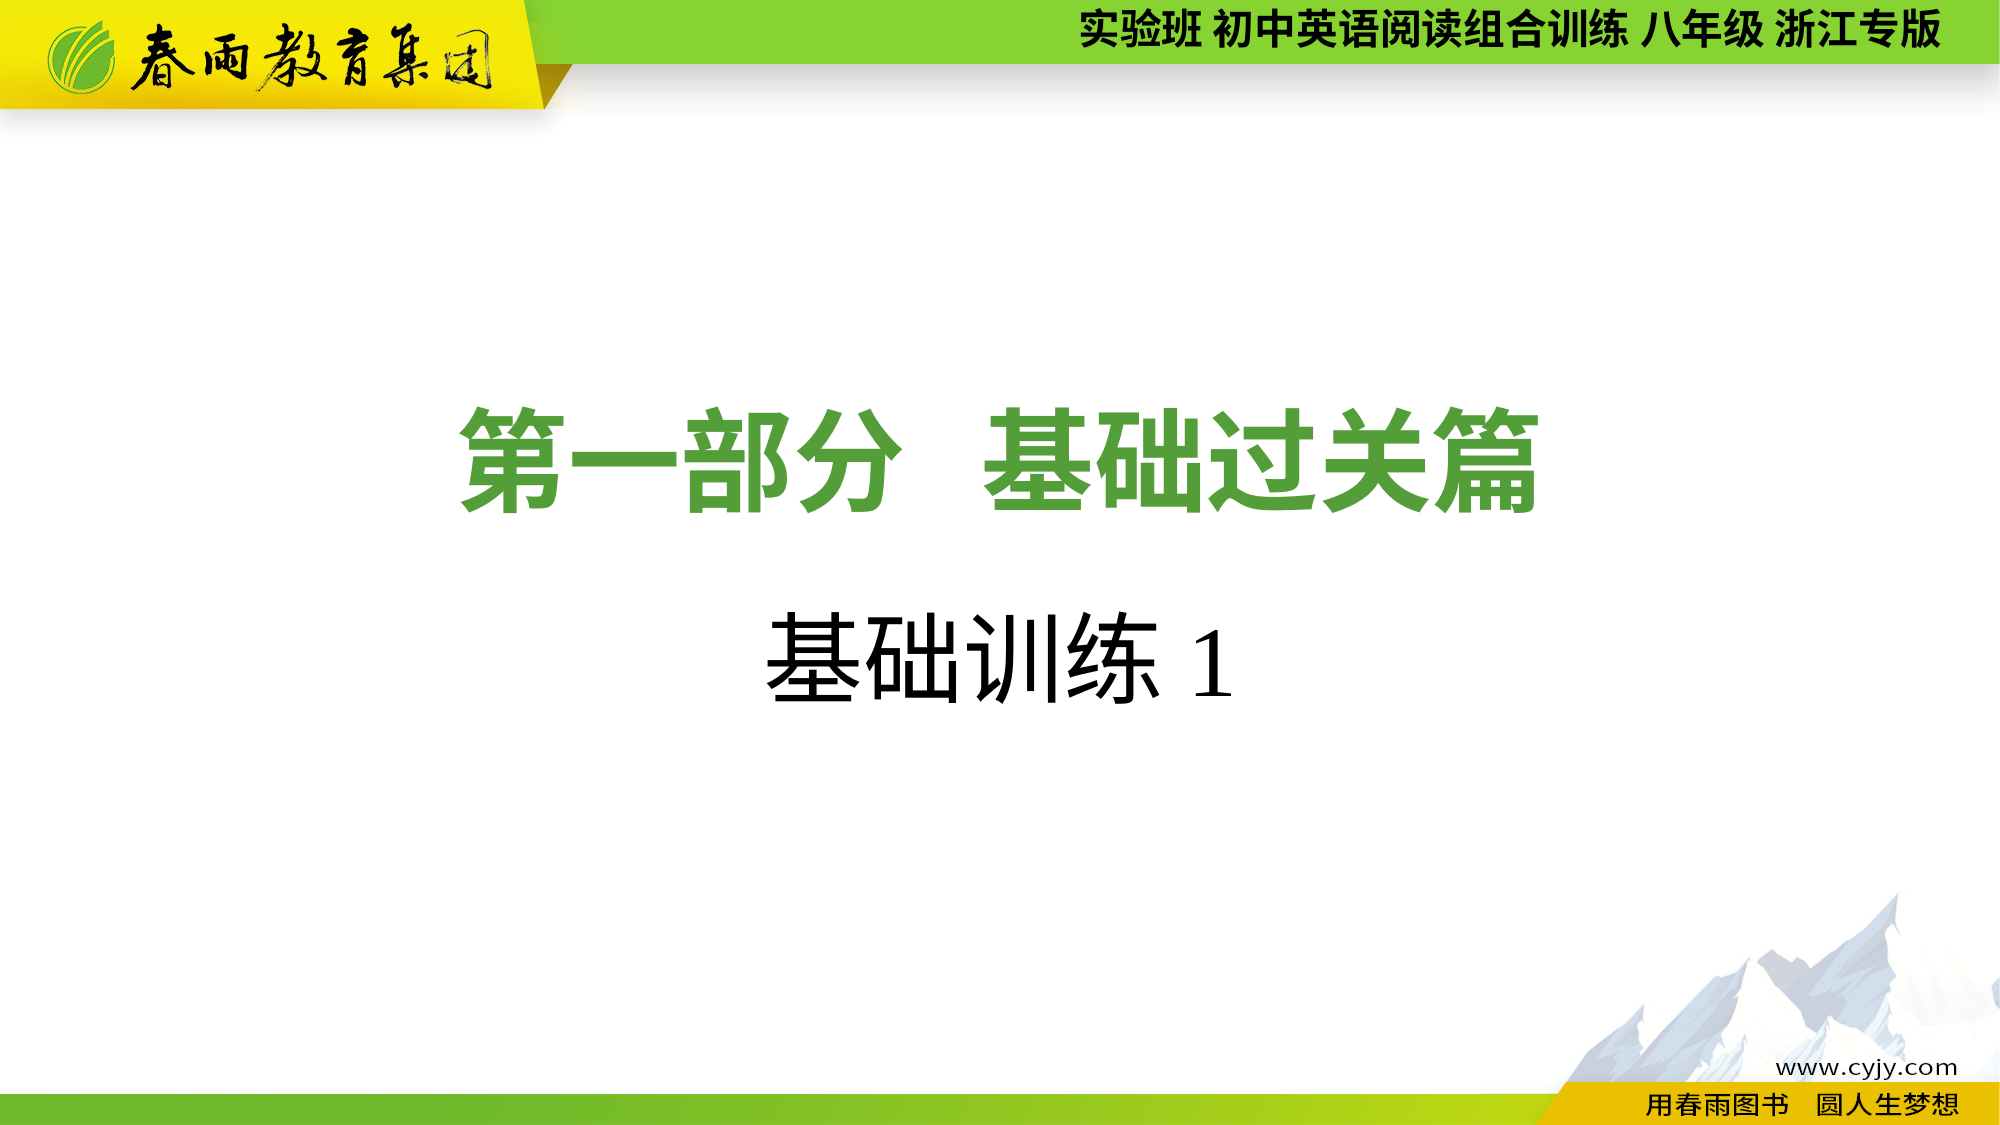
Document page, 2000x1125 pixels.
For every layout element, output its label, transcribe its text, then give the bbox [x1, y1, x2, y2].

picture [0, 0, 2000, 1125]
text_box 第一部分 基础过关篇 [54, 316, 1946, 528]
text_box 基础训练1 [54, 528, 1946, 724]
